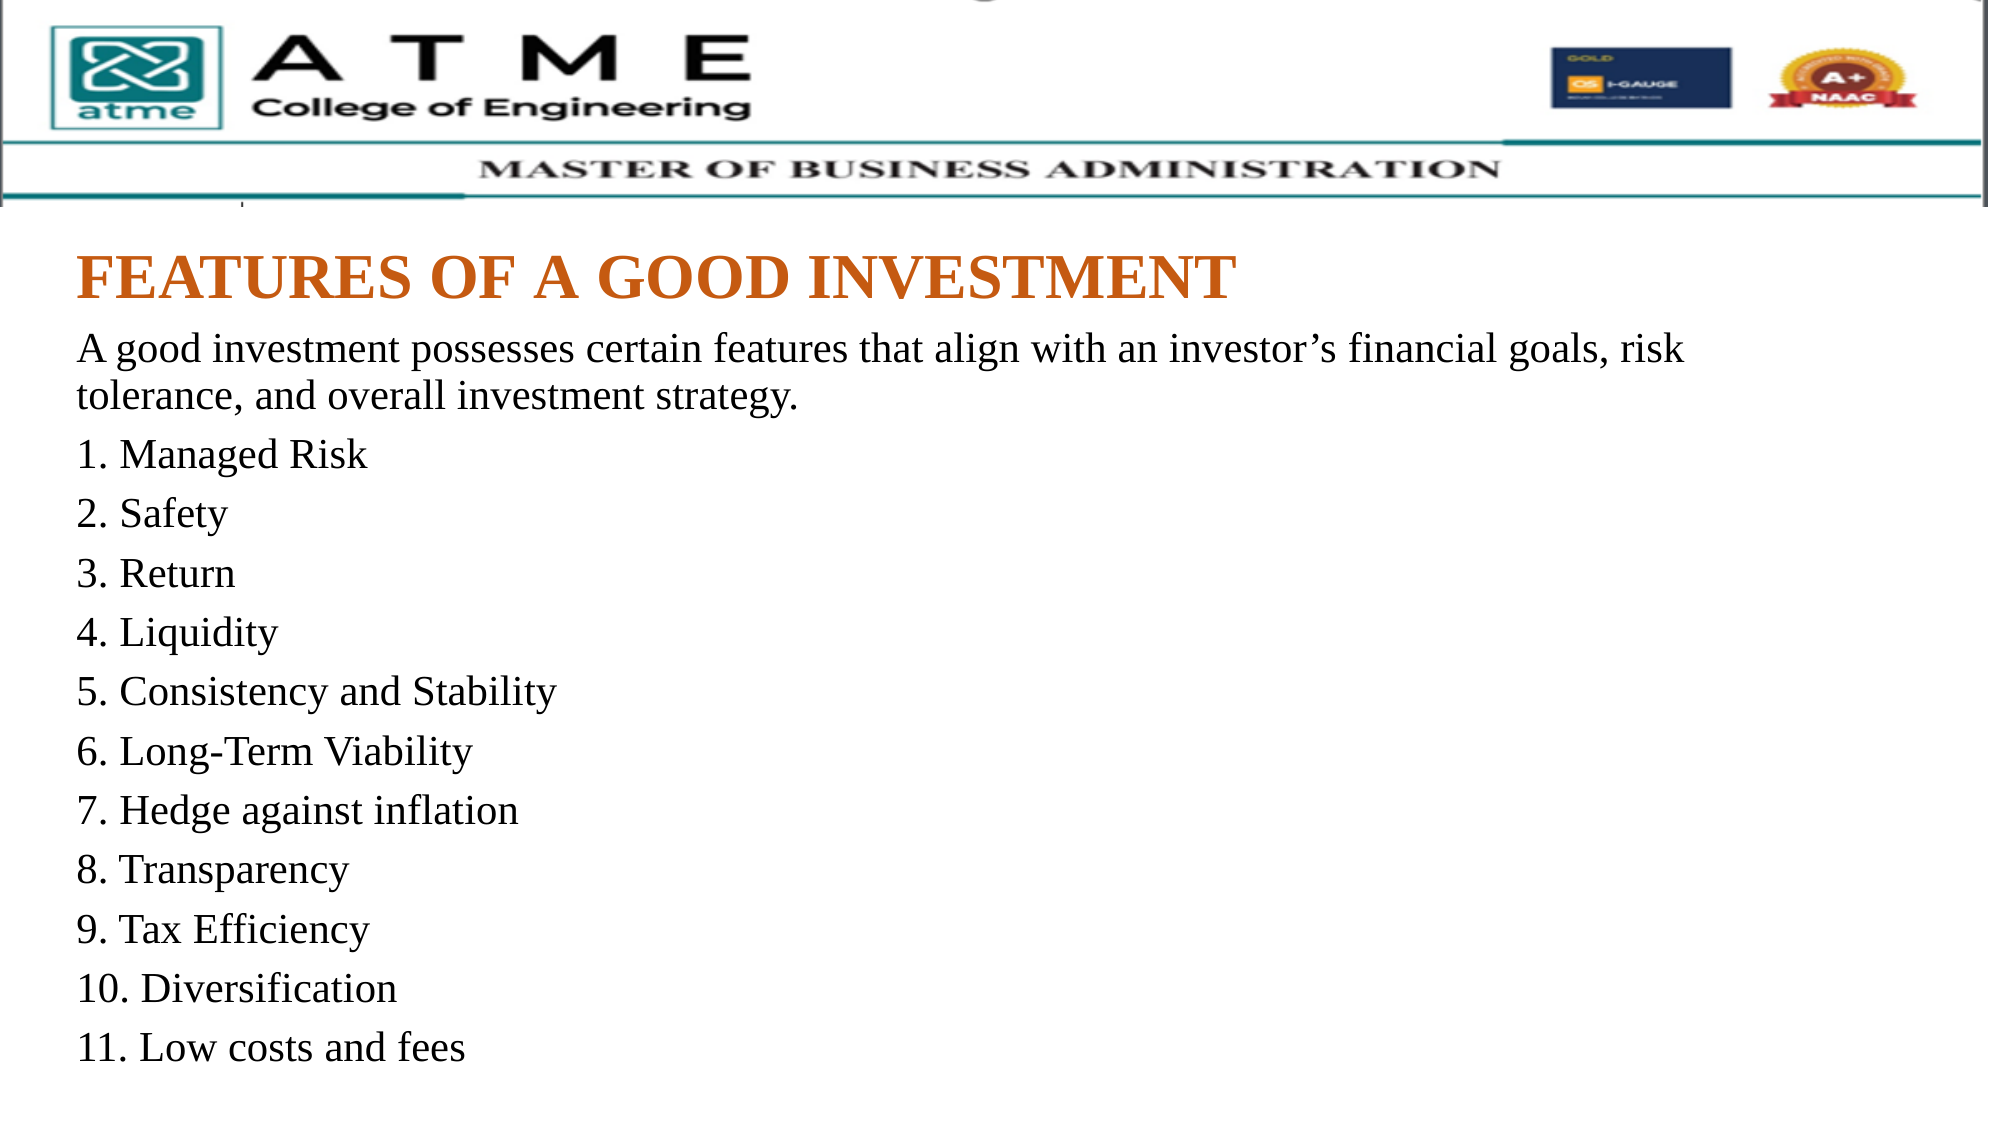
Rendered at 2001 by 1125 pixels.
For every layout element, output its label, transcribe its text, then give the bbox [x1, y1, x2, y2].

list FEATURES OF A GOOD INVESTMENT A good investment possesses certain features that align with an investor’s financial goals, risk tolerance, and overall investment strategy. 1. Managed Risk 2. Safety 3. Return 4. Liquidity 5. Consistency and Stability 6. Long-Term Viability 7. Hedge against inflation 8. Transparency 9. Tax Efficiency 10. Diversification 11. Low costs and fees [61, 236, 1863, 1079]
picture [0, 0, 1988, 207]
